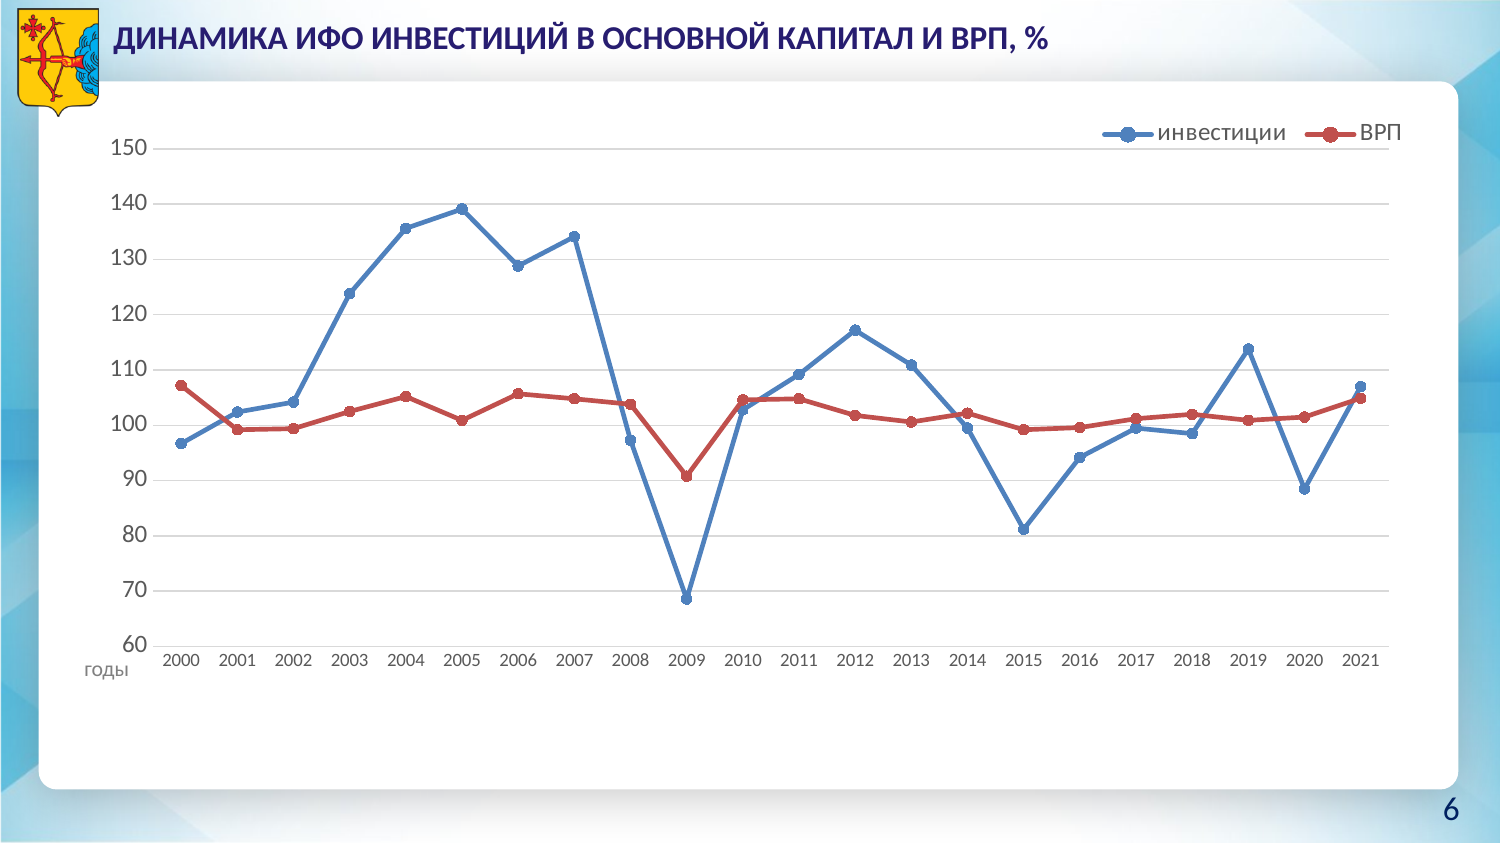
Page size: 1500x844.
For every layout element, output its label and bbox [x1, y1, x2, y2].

chart [80, 110, 1415, 780]
picture [0, 0, 1500, 843]
